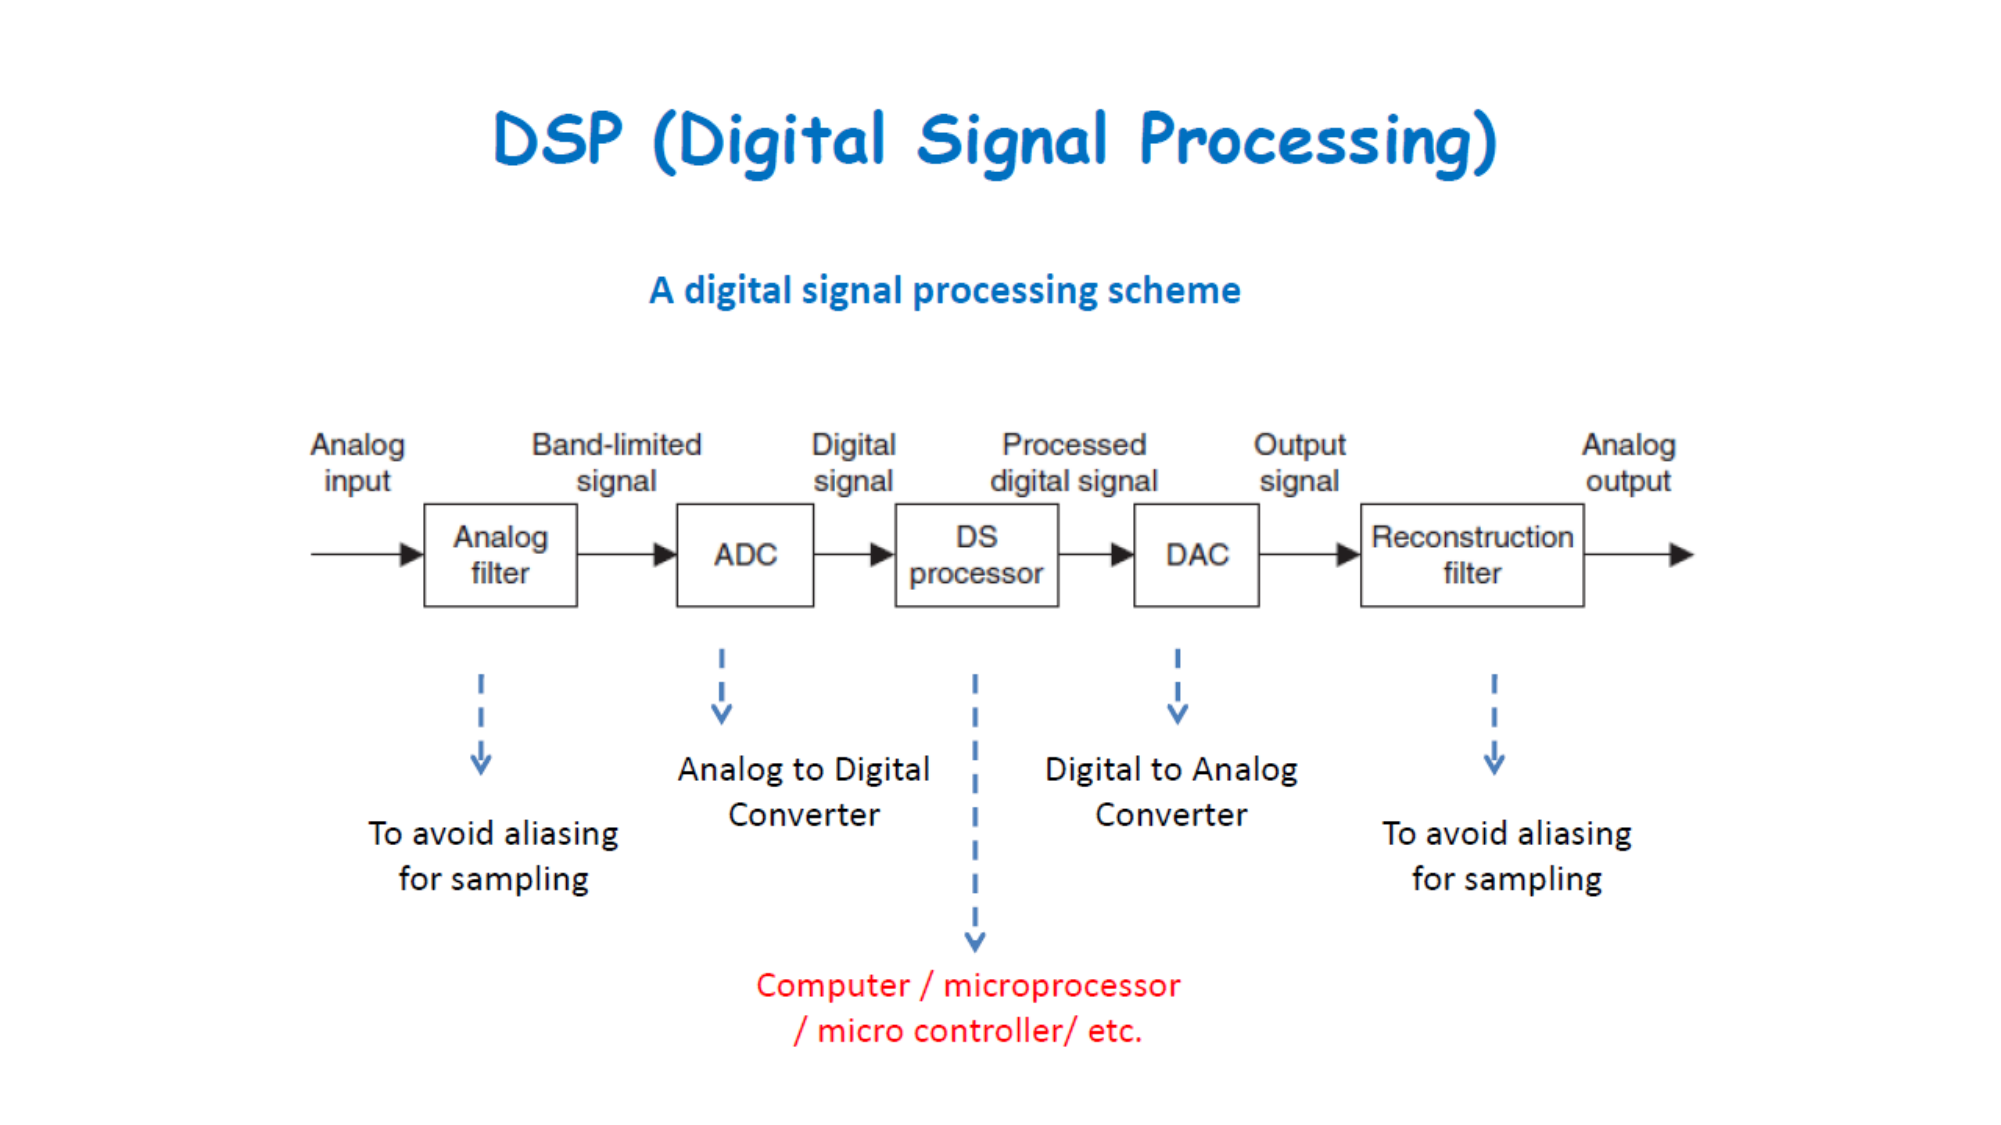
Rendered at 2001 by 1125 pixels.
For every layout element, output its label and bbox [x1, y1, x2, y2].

picture [272, 64, 1728, 1061]
